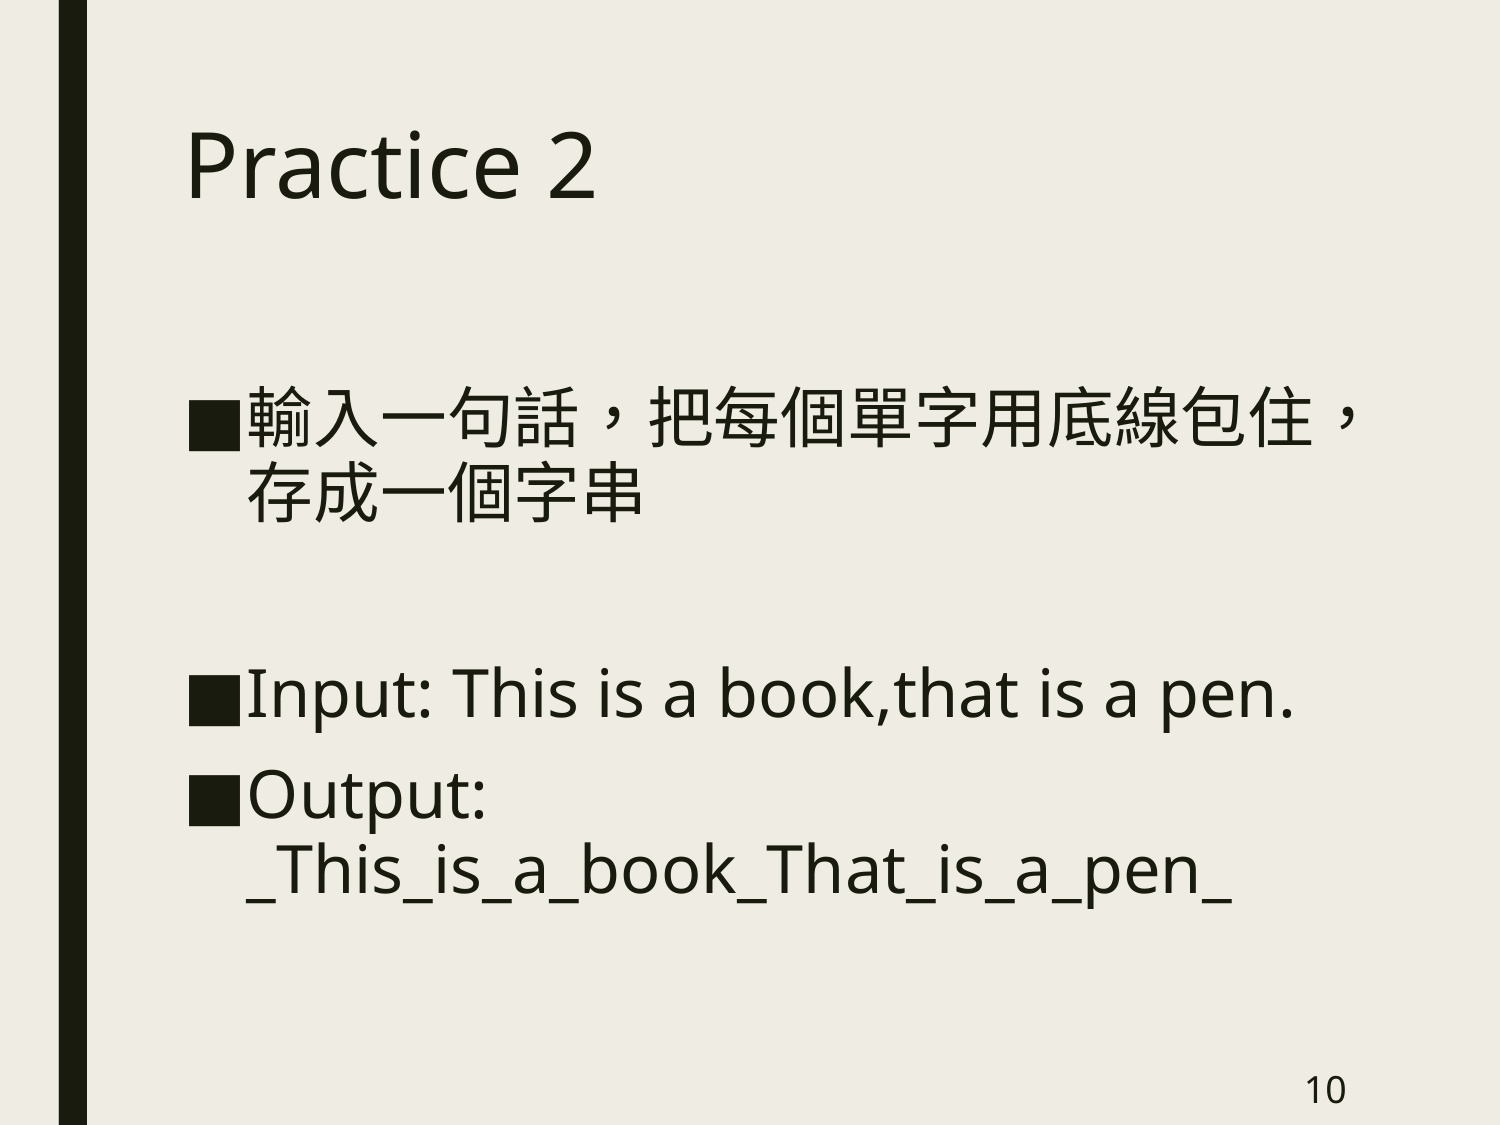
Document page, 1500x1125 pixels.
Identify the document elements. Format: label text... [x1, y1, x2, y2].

slide_number 10 [1165, 1058, 1362, 1125]
title Practice 2 [168, 112, 1351, 357]
list 輸入一句話，把每個單字用底線包住，存成一個字串 Input: This is a book,that is a pen. Output: _This_is_a_book_That_is_a_pen_ [168, 375, 1351, 963]
